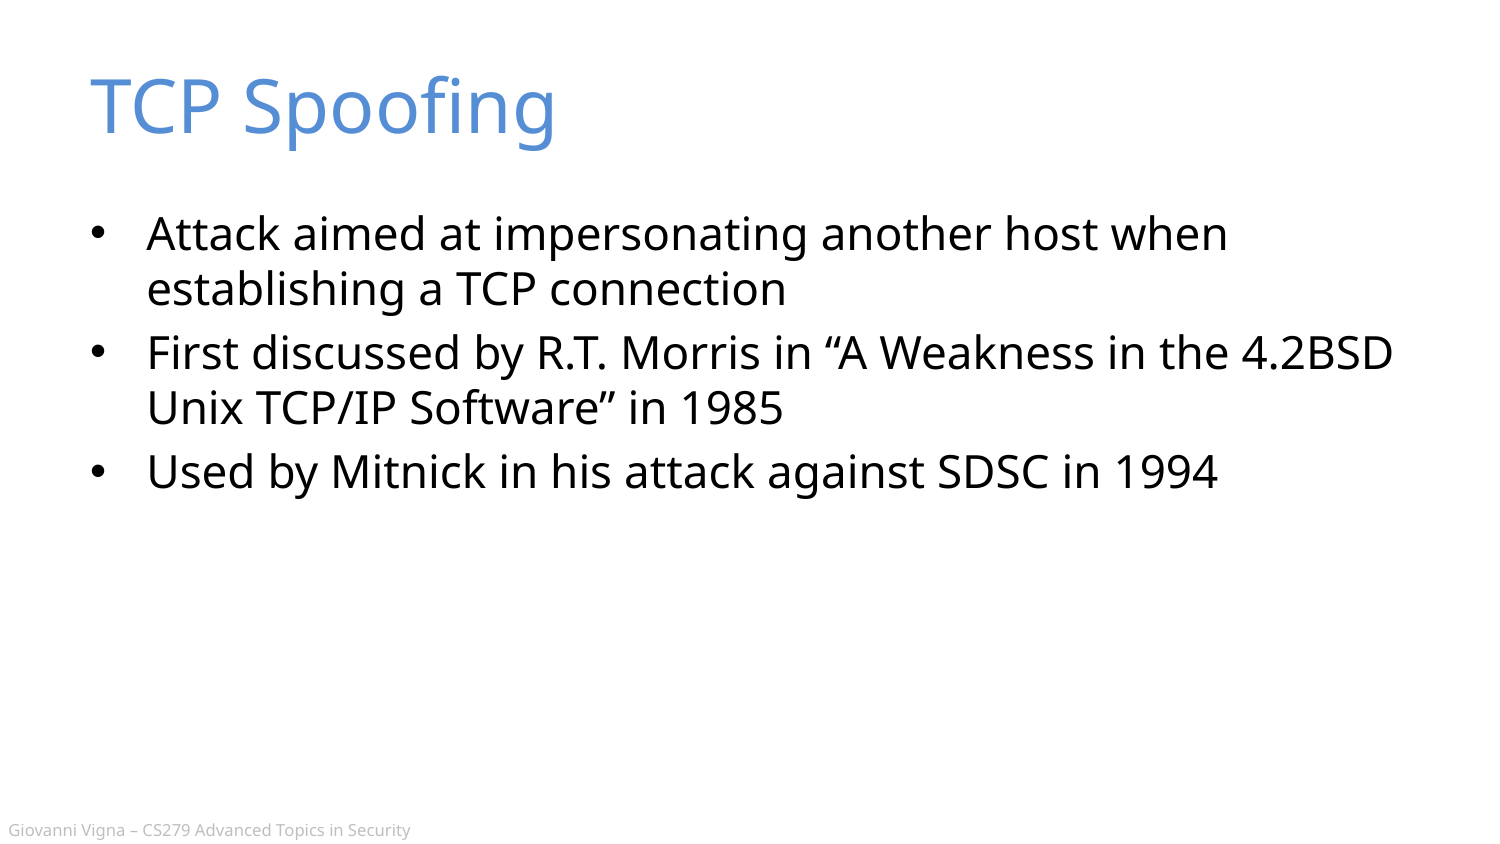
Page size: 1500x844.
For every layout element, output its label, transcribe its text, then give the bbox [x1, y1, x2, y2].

list Attack aimed at impersonating another host when establishing a TCP connection First discussed by R.T. Morris in “A Weakness in the 4.2BSD Unix TCP/IP Software” in 1985 Used by Mitnick in his attack against SDSC in 1994 [75, 196, 1425, 813]
title TCP Spoofing [75, 33, 1425, 175]
